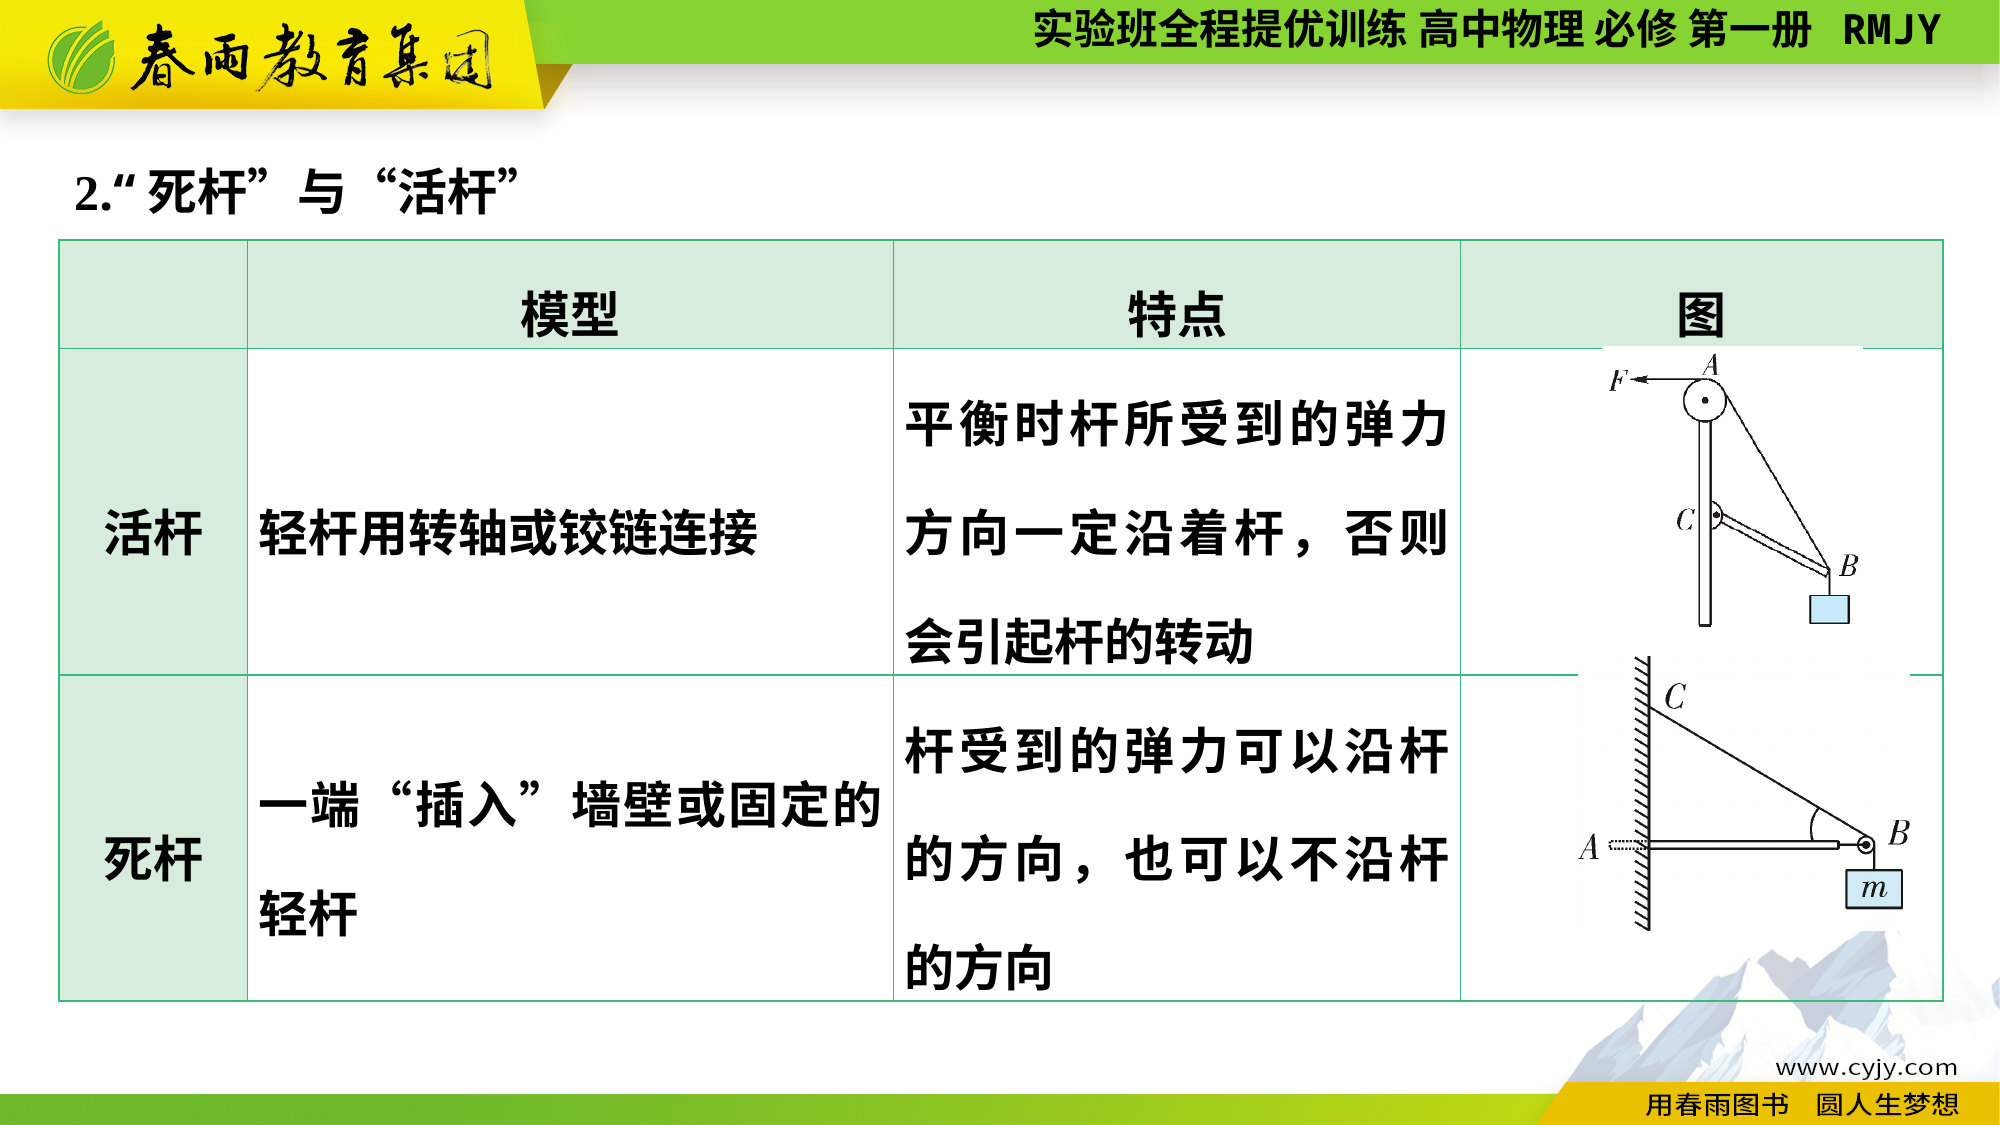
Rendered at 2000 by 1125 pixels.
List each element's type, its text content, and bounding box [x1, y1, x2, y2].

table_cell 一端“插入”墙壁或固定的轻杆 [248, 676, 893, 1000]
picture [0, 0, 2000, 1125]
table_header [60, 241, 247, 348]
table_cell 杆受到的弹力可以沿杆的方向，也可以不沿杆的方向 [894, 676, 1460, 1000]
table_header 模型 [248, 241, 893, 348]
table_header 特点 [894, 241, 1460, 348]
table_cell [1461, 676, 1942, 1000]
table_cell 死杆 [60, 676, 247, 1000]
table_cell 平衡时杆所受到的弹力方向一定沿着杆，否则会引起杆的转动 [894, 349, 1460, 674]
list 2.“死杆”与“活杆” [59, 122, 1944, 229]
table_cell 活杆 [60, 349, 247, 674]
table_header 图 [1461, 241, 1942, 348]
table_cell [1461, 349, 1942, 674]
table_cell 轻杆用转轴或铰链连接 [248, 349, 893, 674]
